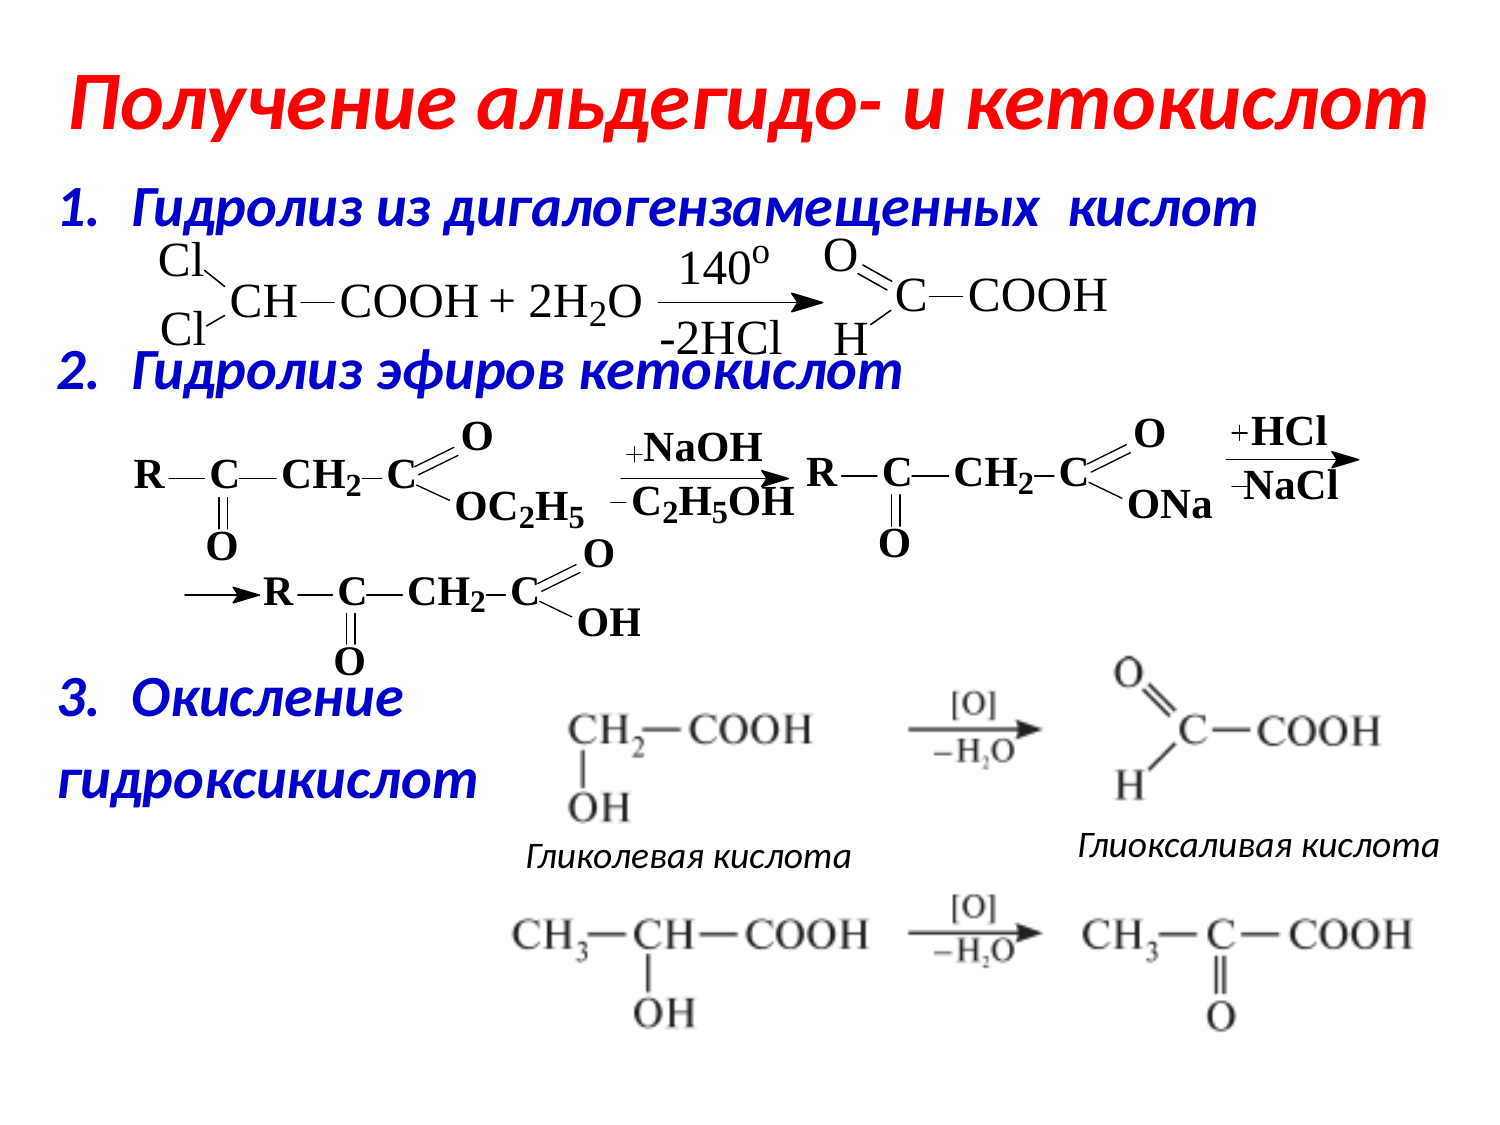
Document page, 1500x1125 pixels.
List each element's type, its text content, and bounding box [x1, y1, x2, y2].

picture [483, 644, 1426, 1042]
title Получение альдегидо- и кетокислот [16, 30, 1484, 162]
text_box Глиоксаливая кислота [1429, 813, 1500, 873]
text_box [133, 410, 1367, 576]
list Гидролиз из дигалогензамещенных кислот Гидролиз эфиров кетокислот Окисление гидроксикислот [41, 160, 1426, 1095]
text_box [159, 231, 1112, 371]
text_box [176, 534, 640, 690]
